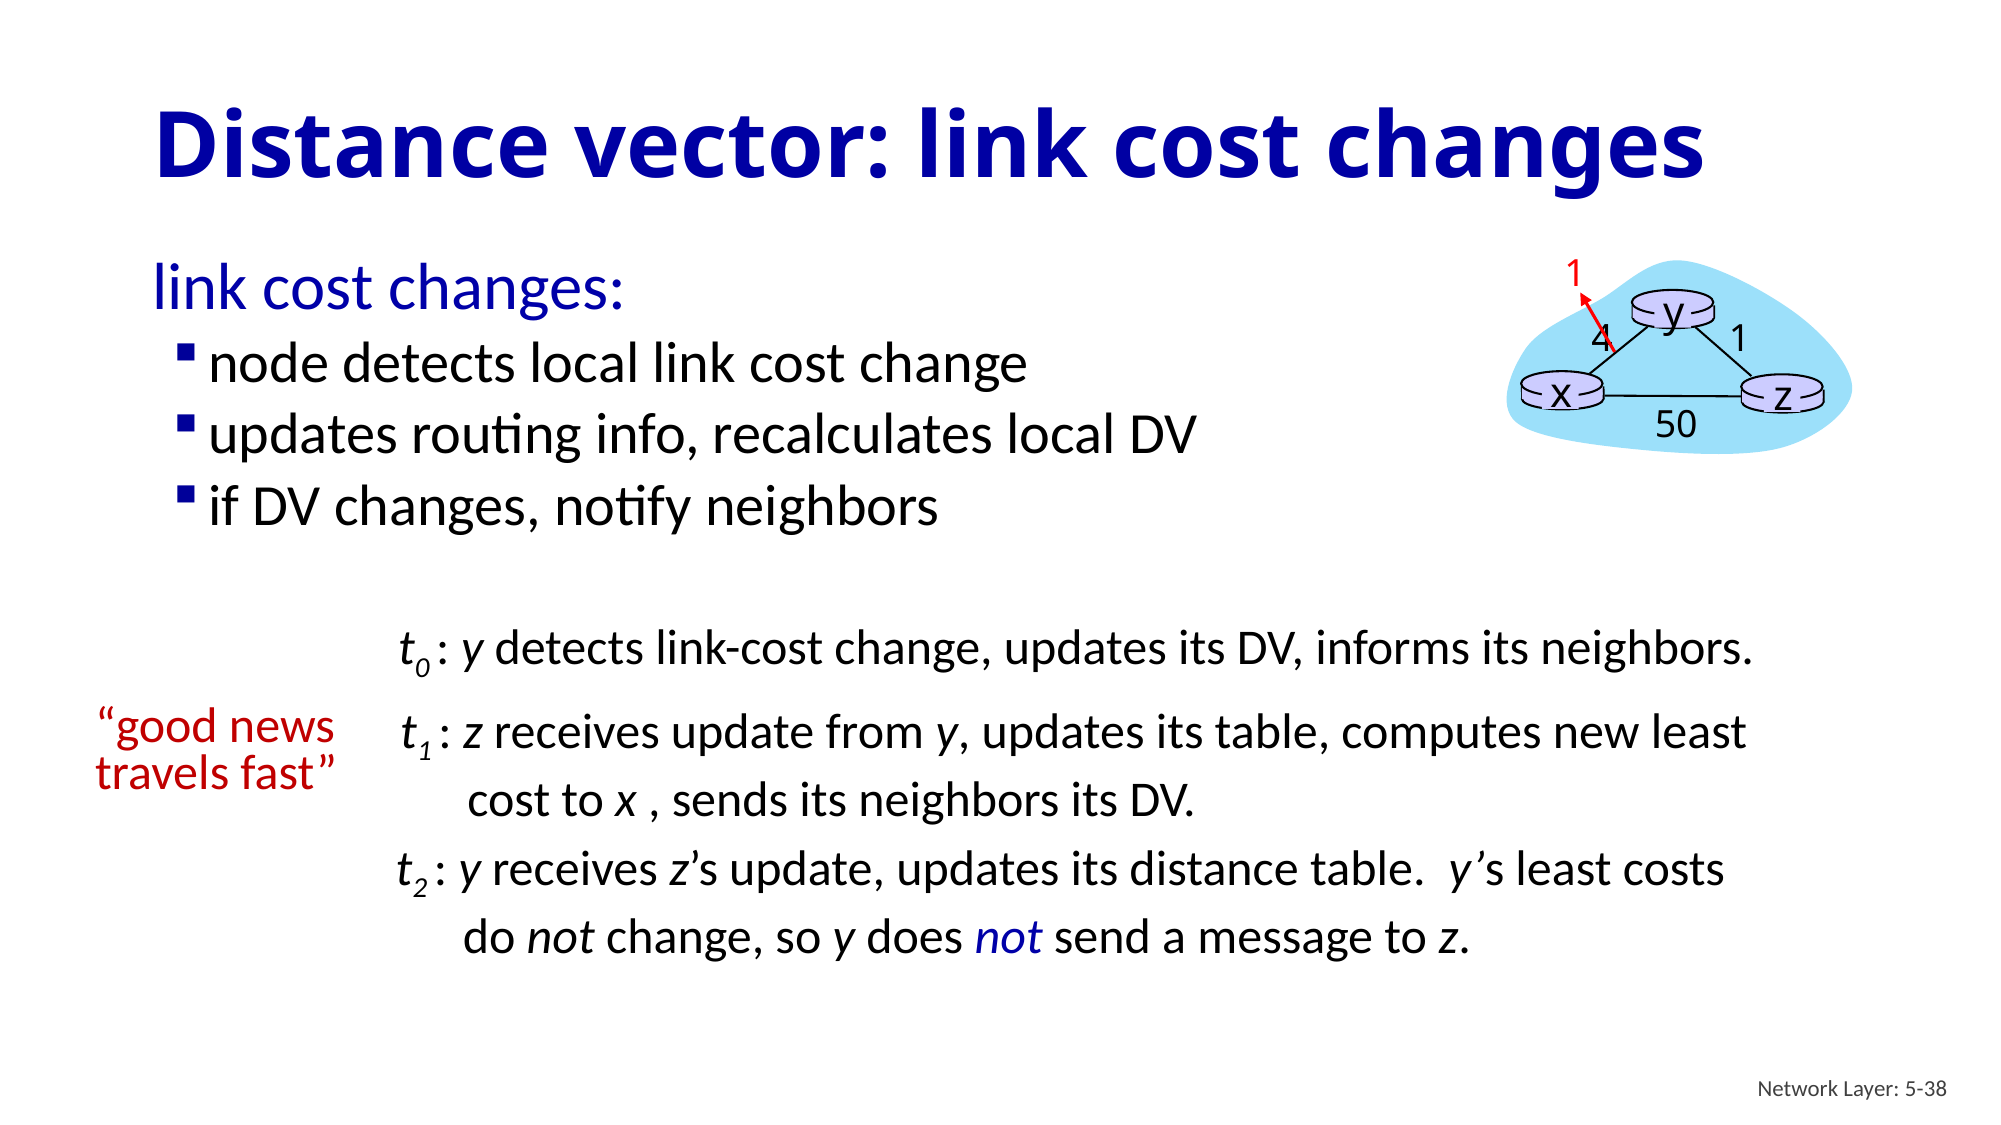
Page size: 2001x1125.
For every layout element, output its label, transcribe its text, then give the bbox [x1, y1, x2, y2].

text_box t0 : y detects link-cost change, updates its DV, informs its neighbors. [383, 607, 1879, 736]
text_box t2 : y receives z’s update, updates its distance table. y’s least costs do not change, so y does not send a message to z. [380, 827, 1768, 1016]
title Distance vector: link cost changes [137, 74, 1863, 221]
text_box “good news travels fast” [80, 696, 383, 807]
slide_number Network Layer: 5-38 [1512, 1056, 1963, 1117]
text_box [1496, 241, 1855, 458]
text_box link cost changes: node detects local link cost change updates routing info, recalculates local DV if DV changes, notify neighbors [137, 248, 1461, 578]
text_box t1 : z receives update from y, updates its table, computes new least cost to x , sends its neighbors its DV. [385, 691, 1815, 879]
